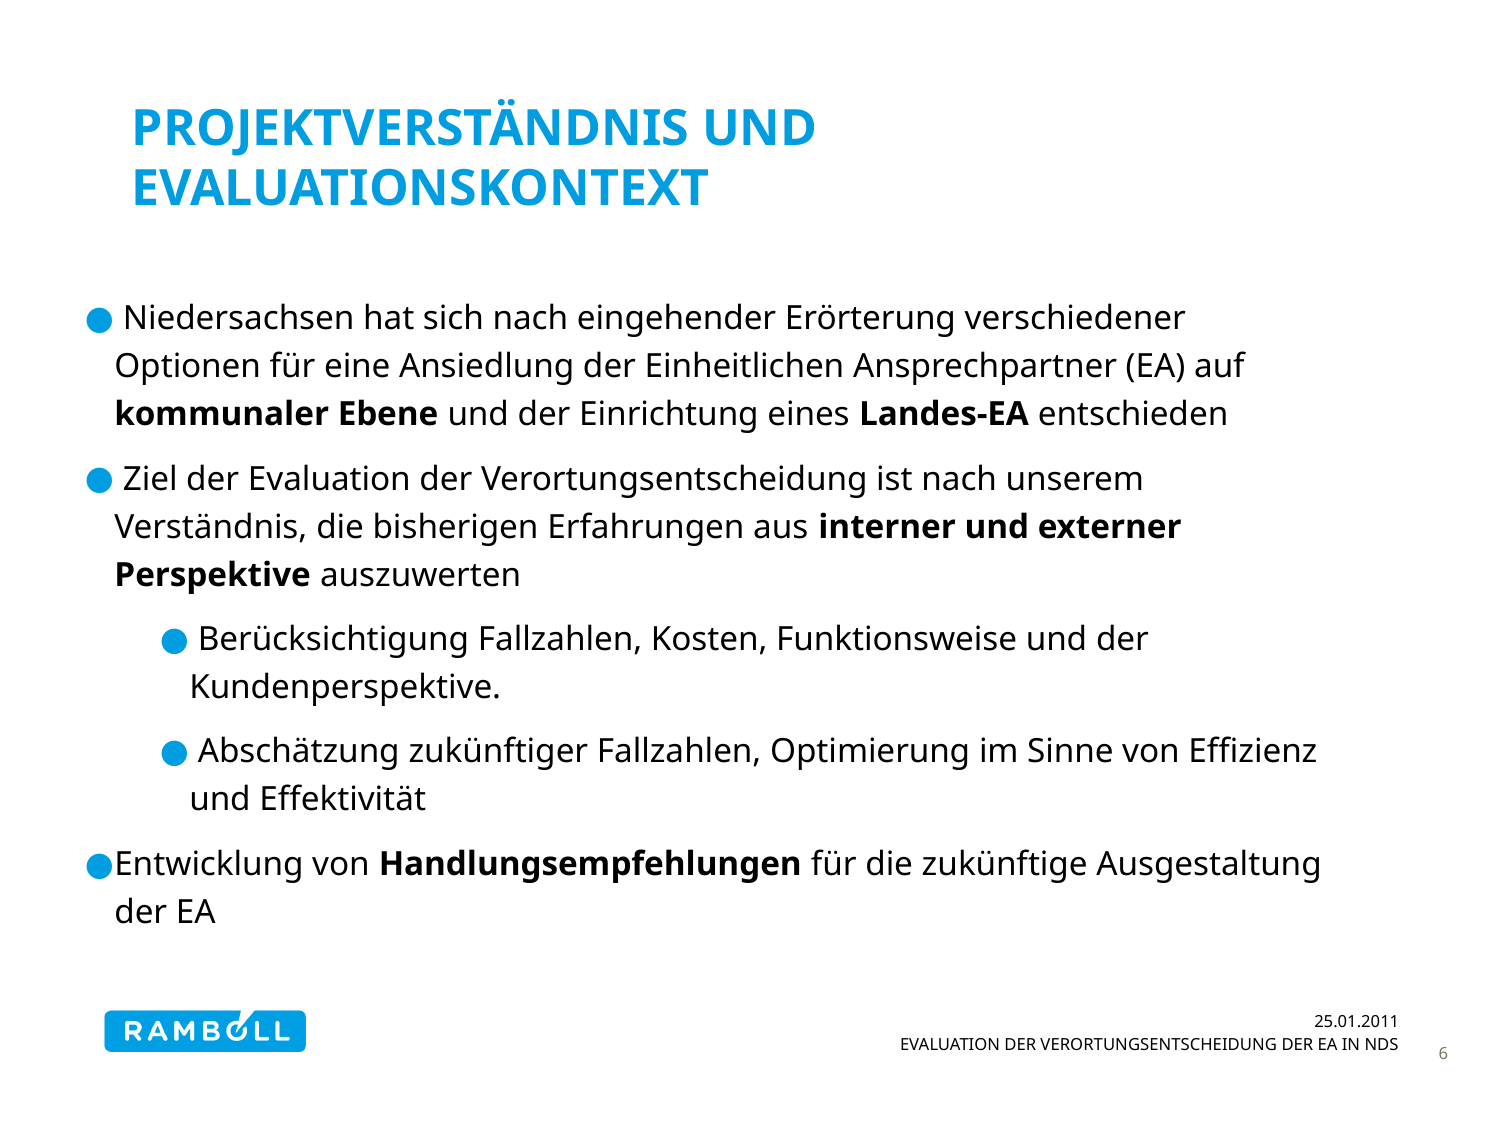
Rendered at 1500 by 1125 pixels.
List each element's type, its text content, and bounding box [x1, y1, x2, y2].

text_box Niedersachsen hat sich nach eingehender Erörterung verschiedener Optionen für eine Ansiedlung der Einheitlichen Ansprechpartner (EA) auf kommunaler Ebene und der Einrichtung eines Landes-EA entschieden Ziel der Evaluation der Verortungsentscheidung ist nach unserem Verständnis, die bisherigen Erfahrungen aus interner und externer Perspektive auszuwerten Berücksichtigung Fallzahlen, Kosten, Funktionsweise und der Kundenperspektive. Abschätzung zukünftiger Fallzahlen, Optimierung im Sinne von Effizienz und Effektivität Entwicklung von Handlungsempfehlungen für die zukünftige Ausgestaltung der EA [70, 281, 1355, 1110]
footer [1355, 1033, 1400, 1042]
text_box Projektverständnis und Evaluationskontext [117, 88, 1360, 223]
slide_number 6 [1355, 1042, 1449, 1063]
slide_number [1355, 1010, 1400, 1031]
picture [0, 1008, 307, 1125]
